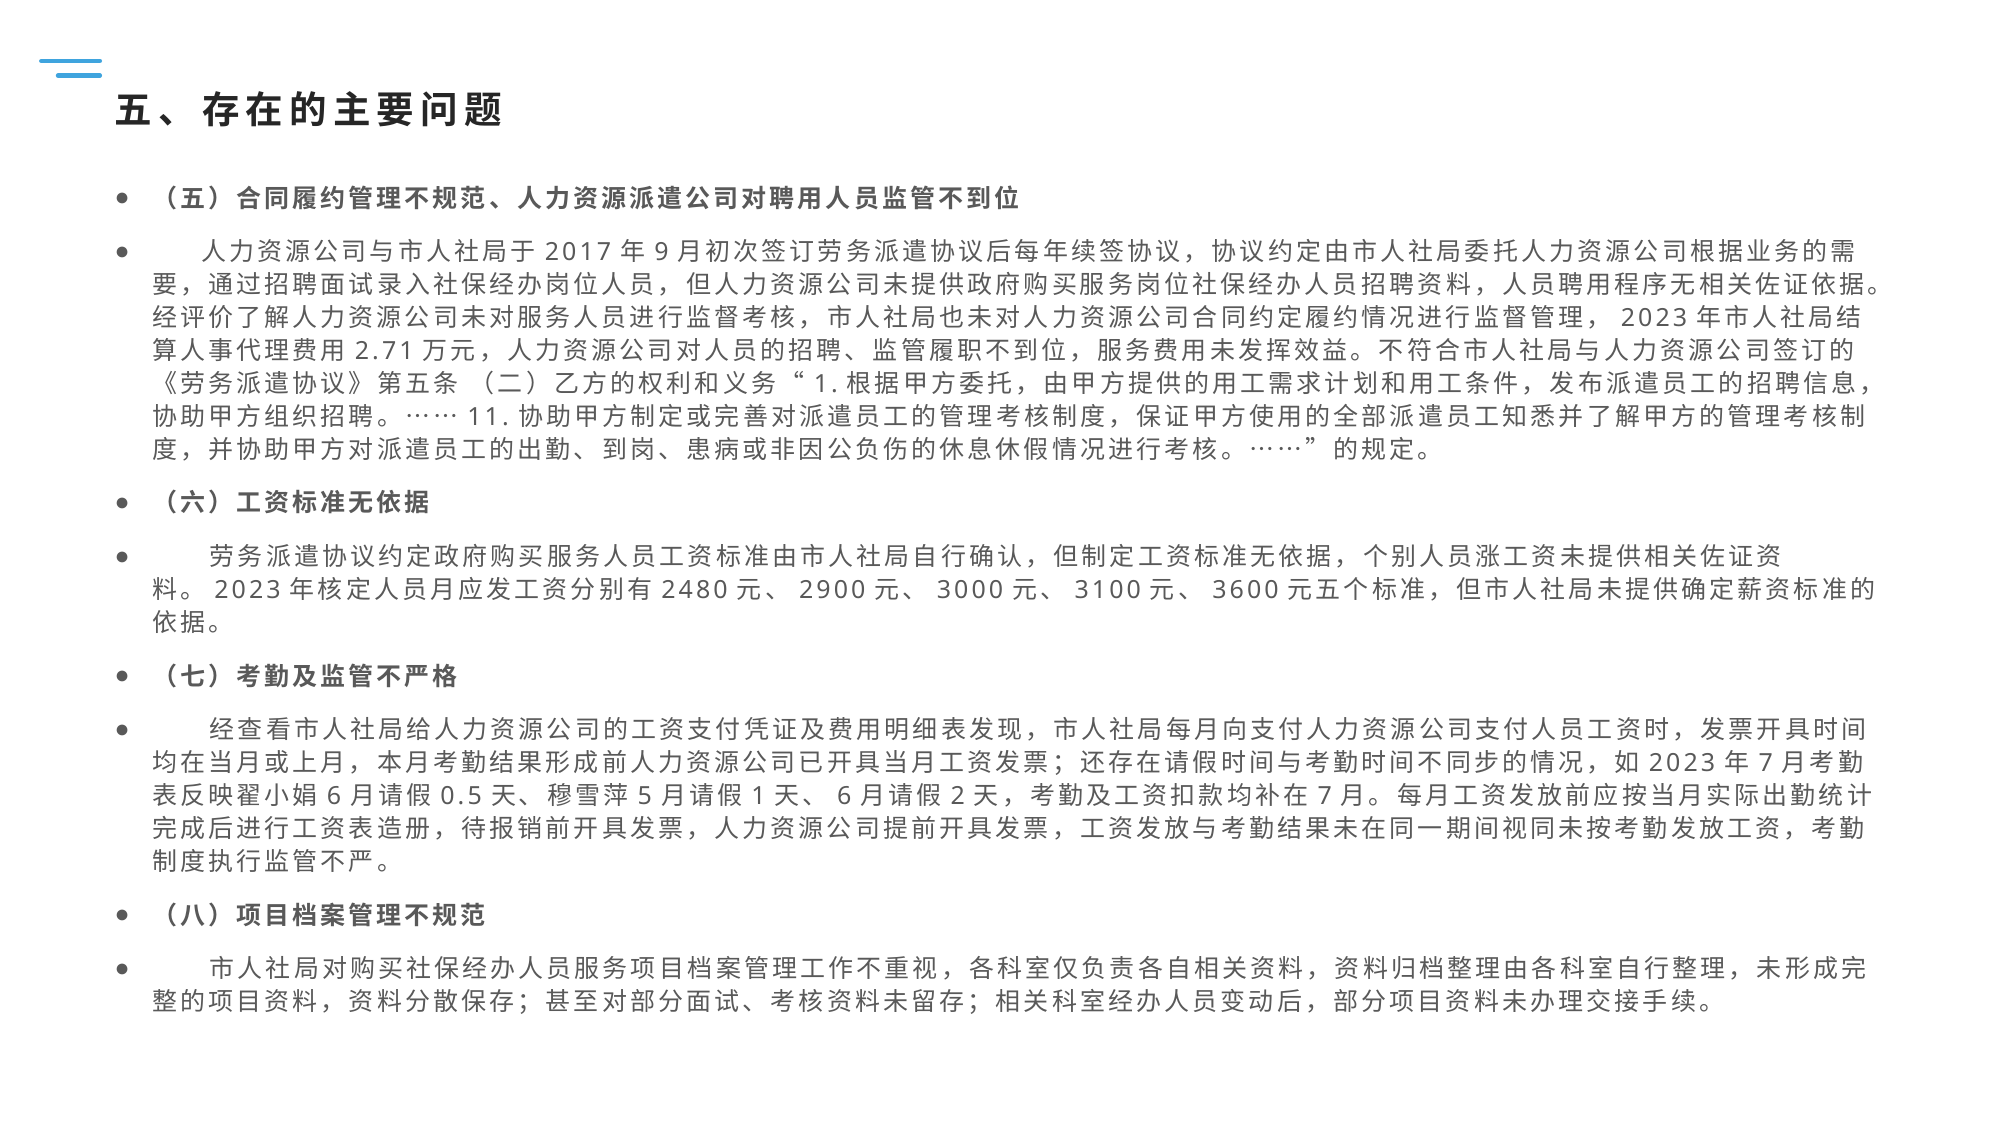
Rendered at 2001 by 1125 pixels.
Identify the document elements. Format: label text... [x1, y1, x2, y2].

title 五、存在的主要问题 [99, 73, 1900, 144]
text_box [41, 60, 100, 76]
list （五）合同履约管理不规范、人力资源派遣公司对聘用人员监管不到位 人力资源公司与市人社局于2017年9月初次签订劳务派遣协议后每年续签协议，协议约定由市人社局委托人力资源公司根据业务的需要，通过招聘面试录入社保经办岗位人员，但人力资源公司未提供政府购买服务岗位社保经办人员招聘资料，人员聘用程序无相关佐证依据。经评价了解人力资源公司未对服务人员进行监督考核，市人社局也未对人力资源公司合同约定履约情况进行监督管理，2023年市人社局结算人事代理费用2.71万元，人力资源公司对人员的招聘、监管履职不到位，服务费用未发挥效益。不符合市人社局与人力资源公司签订的《劳务派遣协议》第五条 （二）乙方的权利和义务“1.根据甲方委托，由甲方提供的用工需求计划和用工条件，发布派遣员工的招聘信息，协助甲方组织招聘。……11.协助甲方制定或完善对派遣员工的管理考核制度，保证甲方使用的全部派遣员工知悉并了解甲方的管理考核制度，并协助甲方对派遣员工的出勤、到岗、患病或非因公负伤的休息休假情况进行考核。……”的规定。 （六）工资标准无依据 劳务派遣协议约定政府购买服务人员工资标准由市人社局自行确认，但制定工资标准无依据，个别人员涨工资未提供相关佐证资料。2023年核定人员月应发工资分别有2480元、2900元、3000元、3100元、3600元五个标准，但市人社局未提供确定薪资标准的依据。 （七）考勤及监管不严格 经查看市人社局给人力资源公司的工资支付凭证及费用明细表发现，市人社局每月向支付人力资源公司支付人员工资时，发票开具时间均在当月或上月，本月考勤结果形成前人力资源公司已开具当月工资发票；还存在请假时间与考勤时间不同步的情况，如2023年7月考勤表反映翟小娟6月请假0.5天、穆雪萍5月请假1天、6月请假2天，考勤及工资扣款均补在7月。每月工资发放前应按当月实际出勤统计完成后进行工资表造册，待报销前开具发票，人力资源公司提前开具发票，工资发放与考勤结果未在同一期间视同未按考勤发放工资，考勤制度执行监管不严。 （八）项目档案管理不规范 市人社局对购买社保经办人员服务项目档案管理工作不重视，各科室仅负责各自相关资料，资料归档整理由各科室自行整理，未形成完整的项目资料，资料分散保存；甚至对部分面试、考核资料未留存；相关科室经办人员变动后，部分项目资料未办理交接手续。 [99, 171, 1900, 1067]
